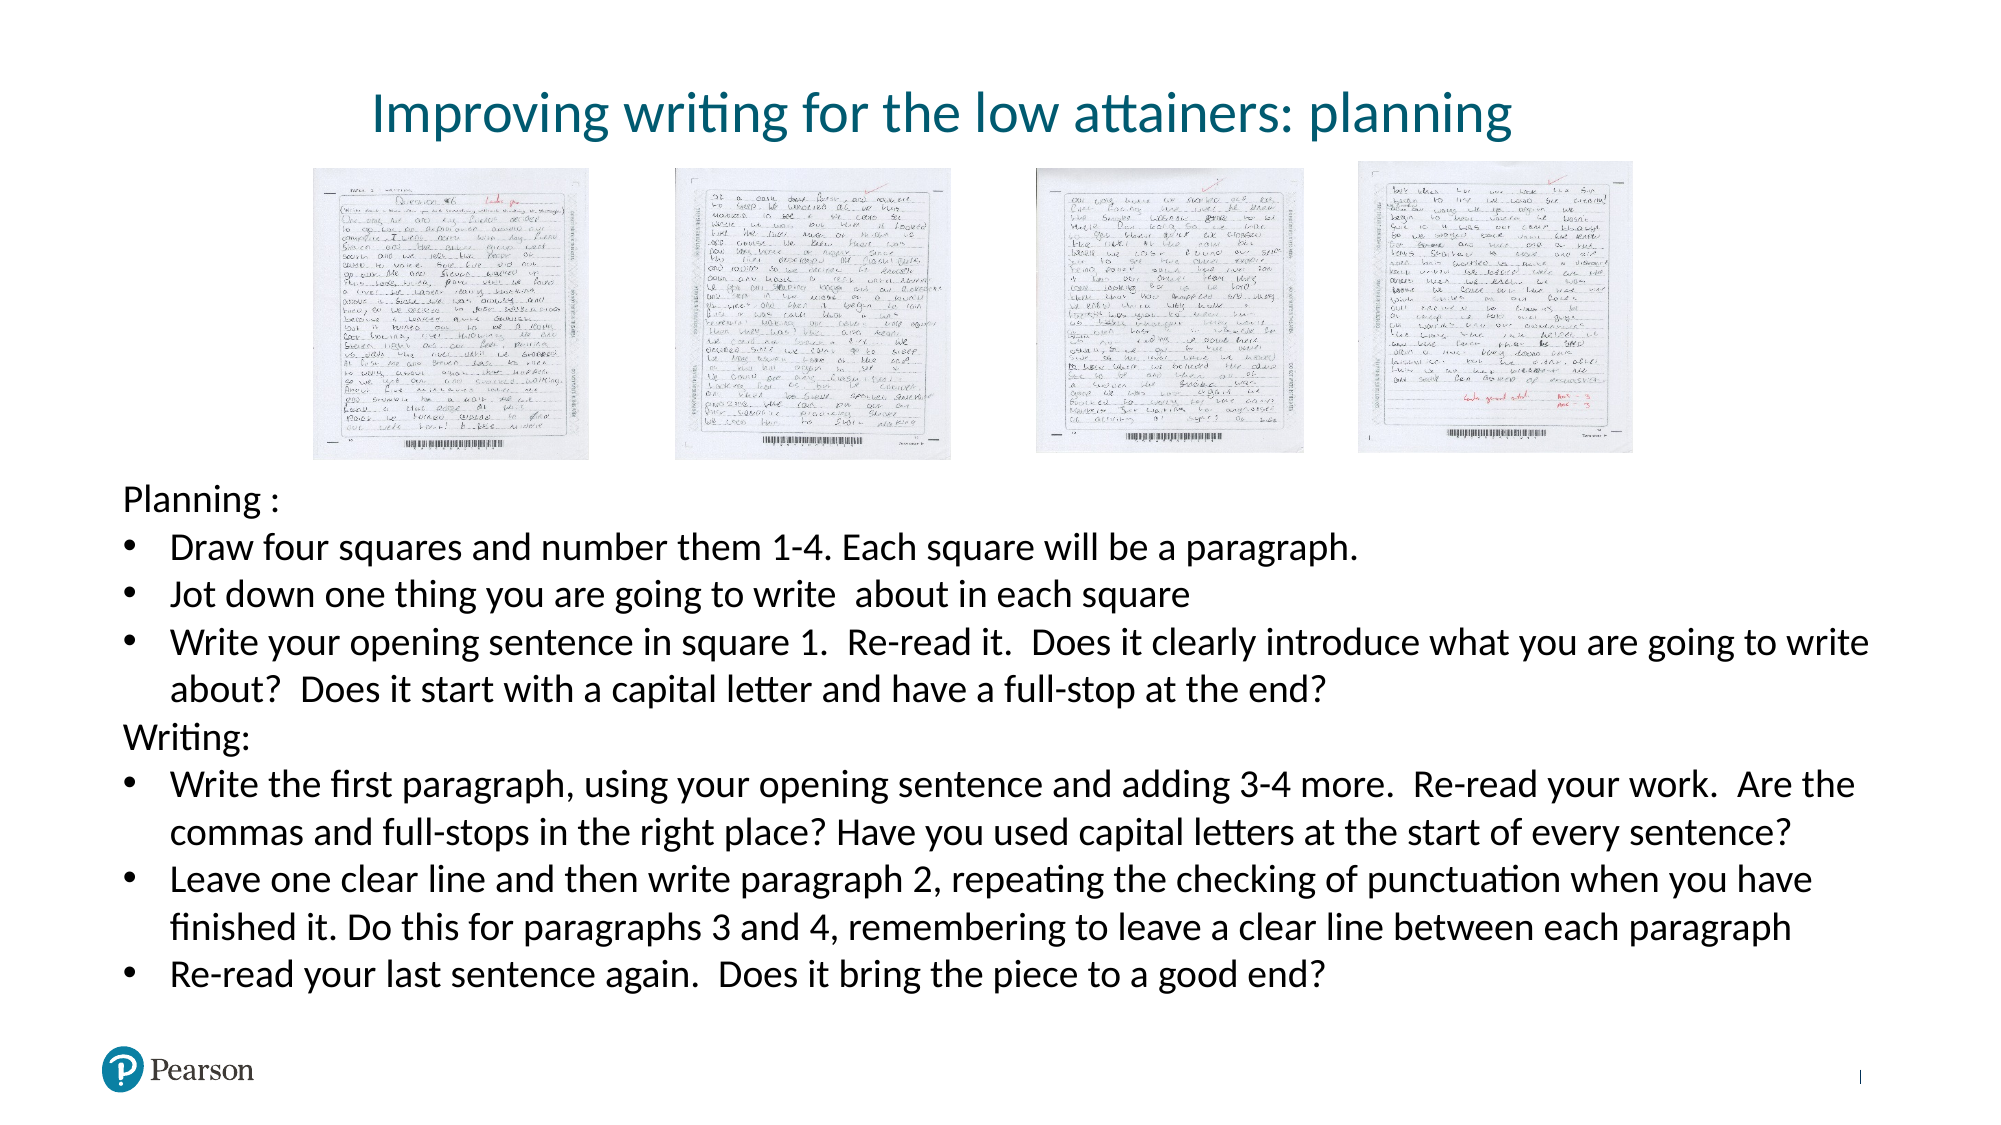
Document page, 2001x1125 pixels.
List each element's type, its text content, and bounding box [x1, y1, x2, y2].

text_box Planning : Draw four squares and number them 1-4. Each square will be a paragraph. Jot down one thing you are going to write about in each square Write your opening sentence in square 1. Re-read it. Does it clearly introduce what you are going to write about? Does it start with a capital letter and have a full-stop at the end? Writing: Write the first paragraph, using your opening sentence and adding 3-4 more. Re-read your work. Are the commas and full-stops in the right place? Have you used capital letters at the start of every sentence? Leave one clear line and then write paragraph 2, repeating the checking of punctuation when you have finished it. Do this for paragraphs 3 and 4, remembering to leave a clear line between each paragraph Re-read your last sentence again. Does it bring the piece to a good end? [108, 466, 1892, 1125]
picture [675, 168, 951, 460]
picture [313, 168, 589, 460]
text_box Improving writing for the low attainers: planning [0, 67, 1885, 197]
picture [1358, 160, 1634, 453]
picture [1036, 168, 1305, 453]
